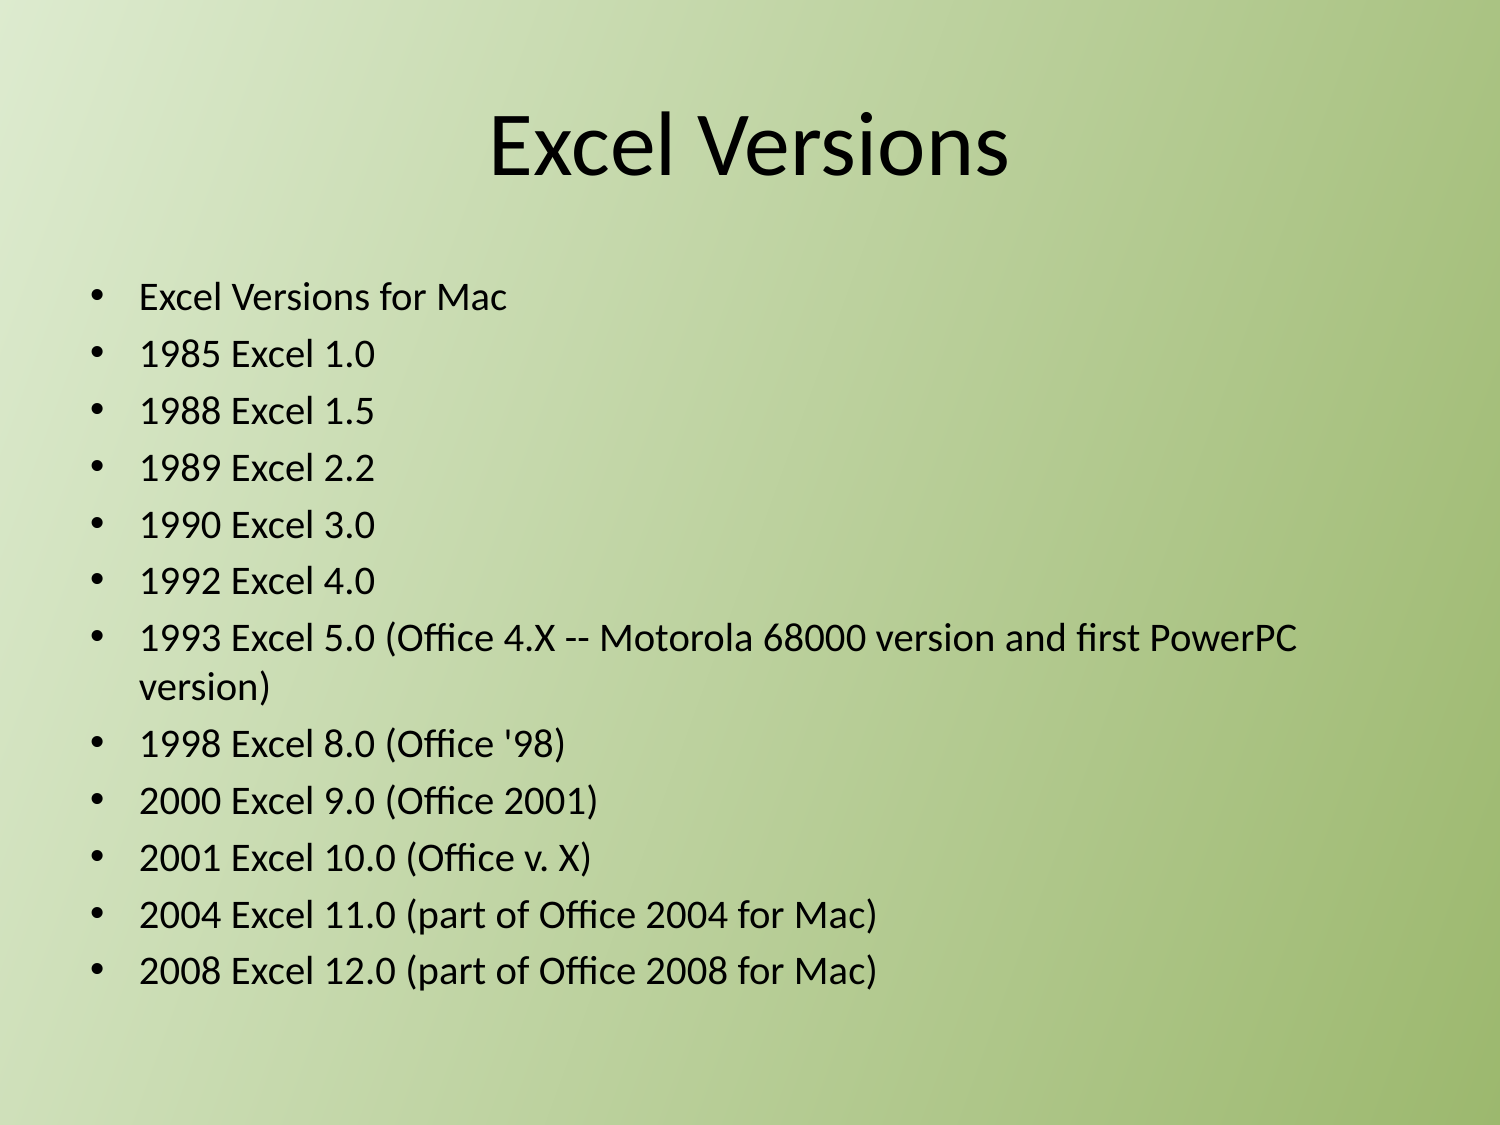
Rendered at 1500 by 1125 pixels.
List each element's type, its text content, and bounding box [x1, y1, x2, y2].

list Excel Versions for Mac 1985 Excel 1.0 1988 Excel 1.5 1989 Excel 2.2 1990 Excel 3.0 1992 Excel 4.0 1993 Excel 5.0 (Office 4.X -- Motorola 68000 version and first PowerPC version) 1998 Excel 8.0 (Office '98) 2000 Excel 9.0 (Office 2001) 2001 Excel 10.0 (Office v. X) 2004 Excel 11.0 (part of Office 2004 for Mac) 2008 Excel 12.0 (part of Office 2008 for Mac) [75, 262, 1425, 1005]
title Excel Versions [75, 45, 1425, 233]
